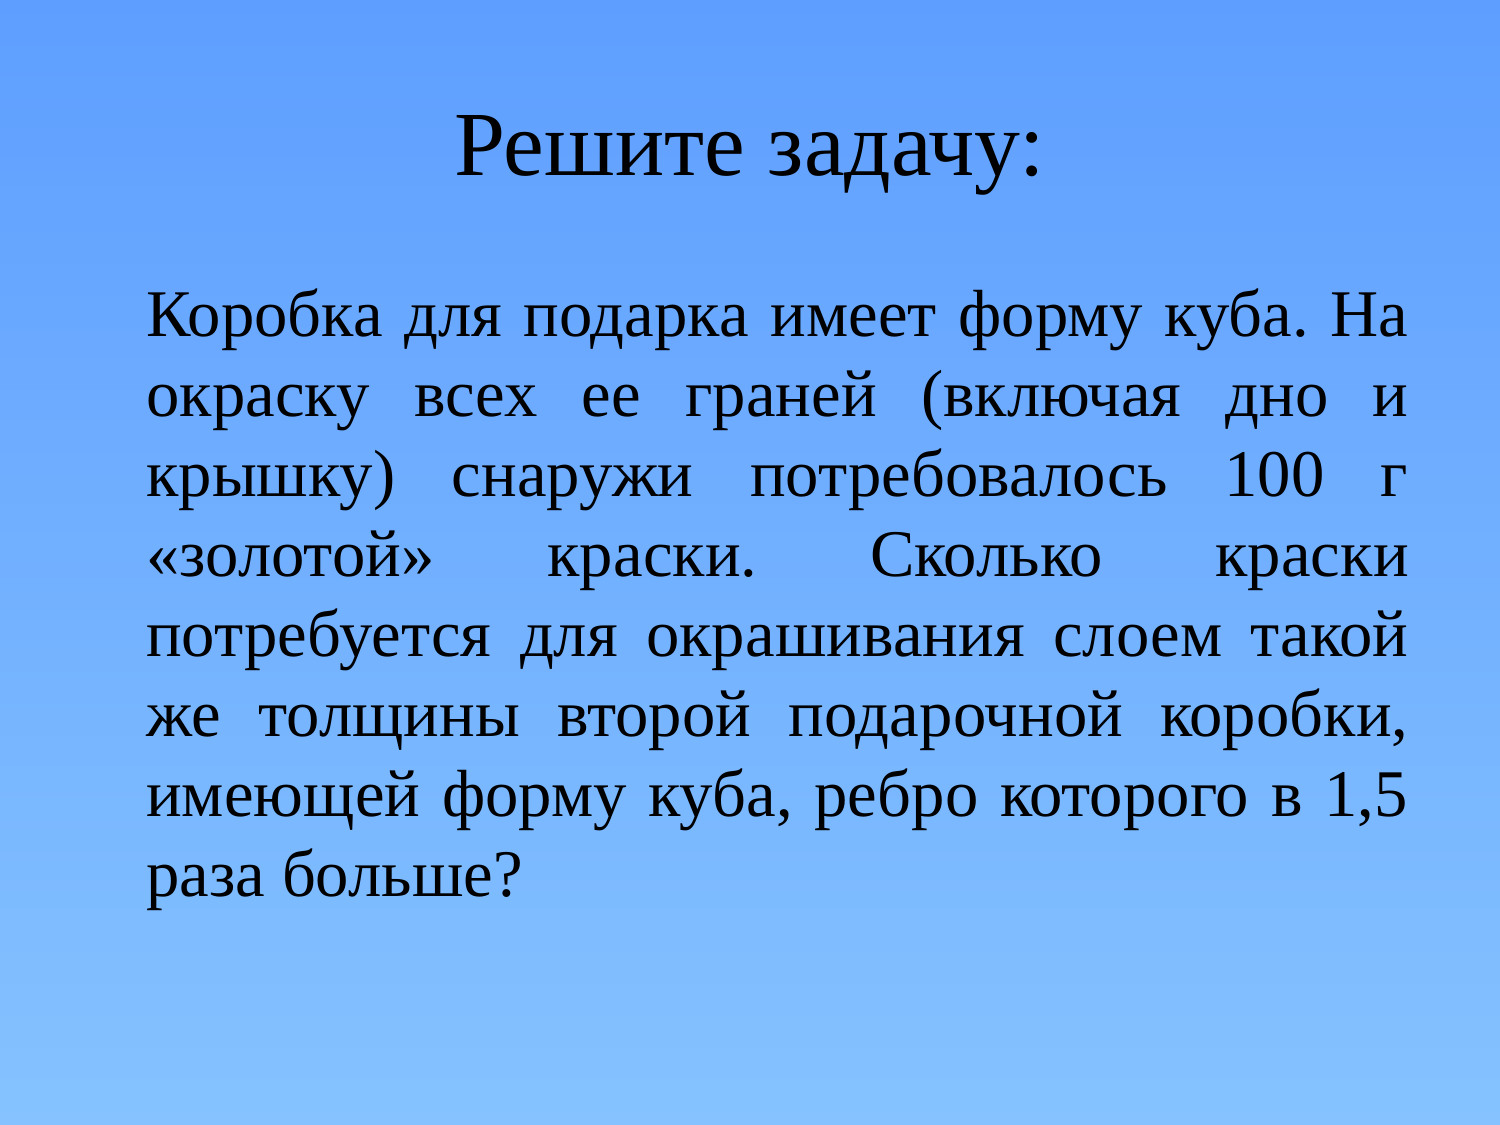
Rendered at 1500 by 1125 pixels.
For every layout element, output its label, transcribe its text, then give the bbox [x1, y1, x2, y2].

list Коробка для подарка имеет форму куба. На окраску всех ее граней (включая дно и крышку) снаружи потребовалось 100 г «золотой» краски. Сколько краски потребуется для окрашивания слоем такой же толщины второй подарочной коробки, имеющей форму куба, ребро которого в 1,5 раза больше? [75, 262, 1425, 1005]
title Решите задачу: [75, 45, 1425, 233]
